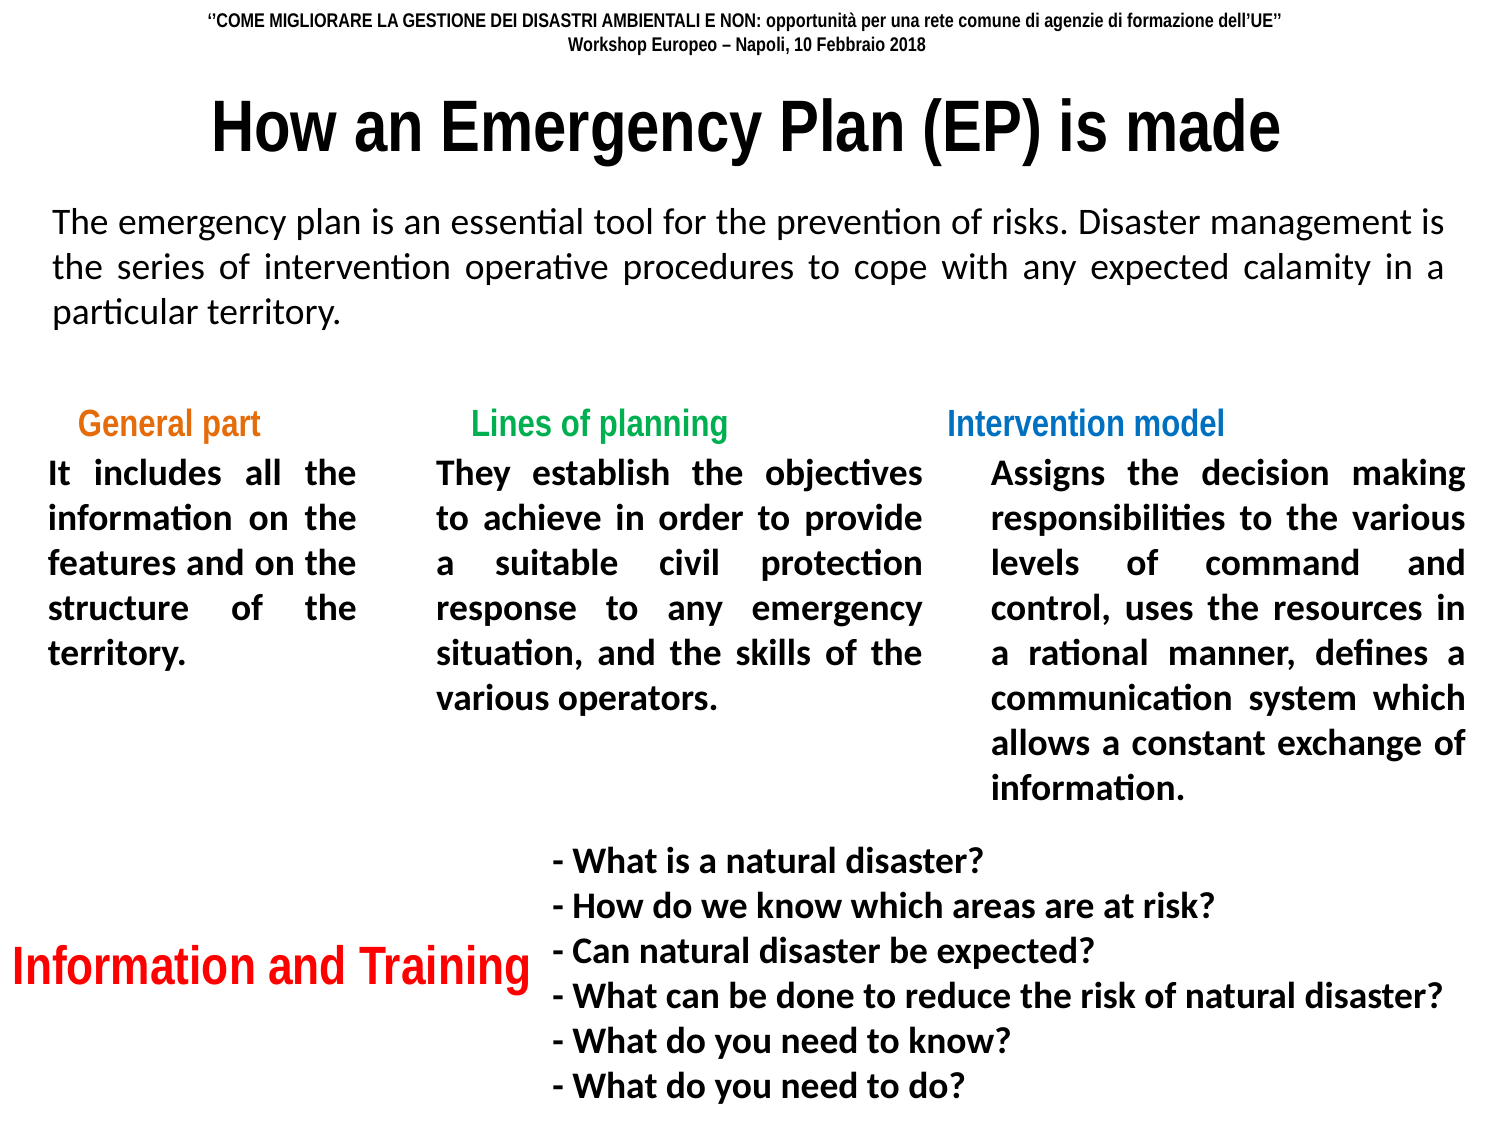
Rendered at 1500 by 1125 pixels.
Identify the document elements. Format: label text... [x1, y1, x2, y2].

text_box It includes all the information on the features and on the structure of the territory. [33, 440, 372, 680]
text_box Information and Training [0, 895, 528, 1026]
text_box The emergency plan is an essential tool for the prevention of risks. Disaster management is the series of intervention operative procedures to cope with any expected calamity in a particular territory. [37, 189, 1462, 340]
text_box They establish the objectives to achieve in order to provide a suitable civil protection response to any emergency situation, and the skills of the various operators. [421, 440, 939, 725]
text_box ‘’COME MIGLIORARE LA GESTIONE DEI DISASTRI AMBIENTALI E NON: opportunità per una rete comune di agenzie di formazione dell’UE’’ Workshop Europeo – Napoli, 10 Febbraio 2018 [0, 0, 1500, 63]
text_box - What is a natural disaster? - How do we know which areas are at risk? - Can natural disaster be expected? - What can be done to reduce the risk of natural disaster? - What do you need to know? - What do you need to do? [528, 828, 1471, 1114]
text_box Assigns the decision making responsibilities to the various levels of command and control, uses the resources in a rational manner, defines a communication system which allows a constant exchange of information. [976, 440, 1481, 815]
subtitle General part Lines of planning Intervention model [62, 338, 1471, 454]
title How an Emergency Plan (EP) is made [73, 63, 1421, 181]
